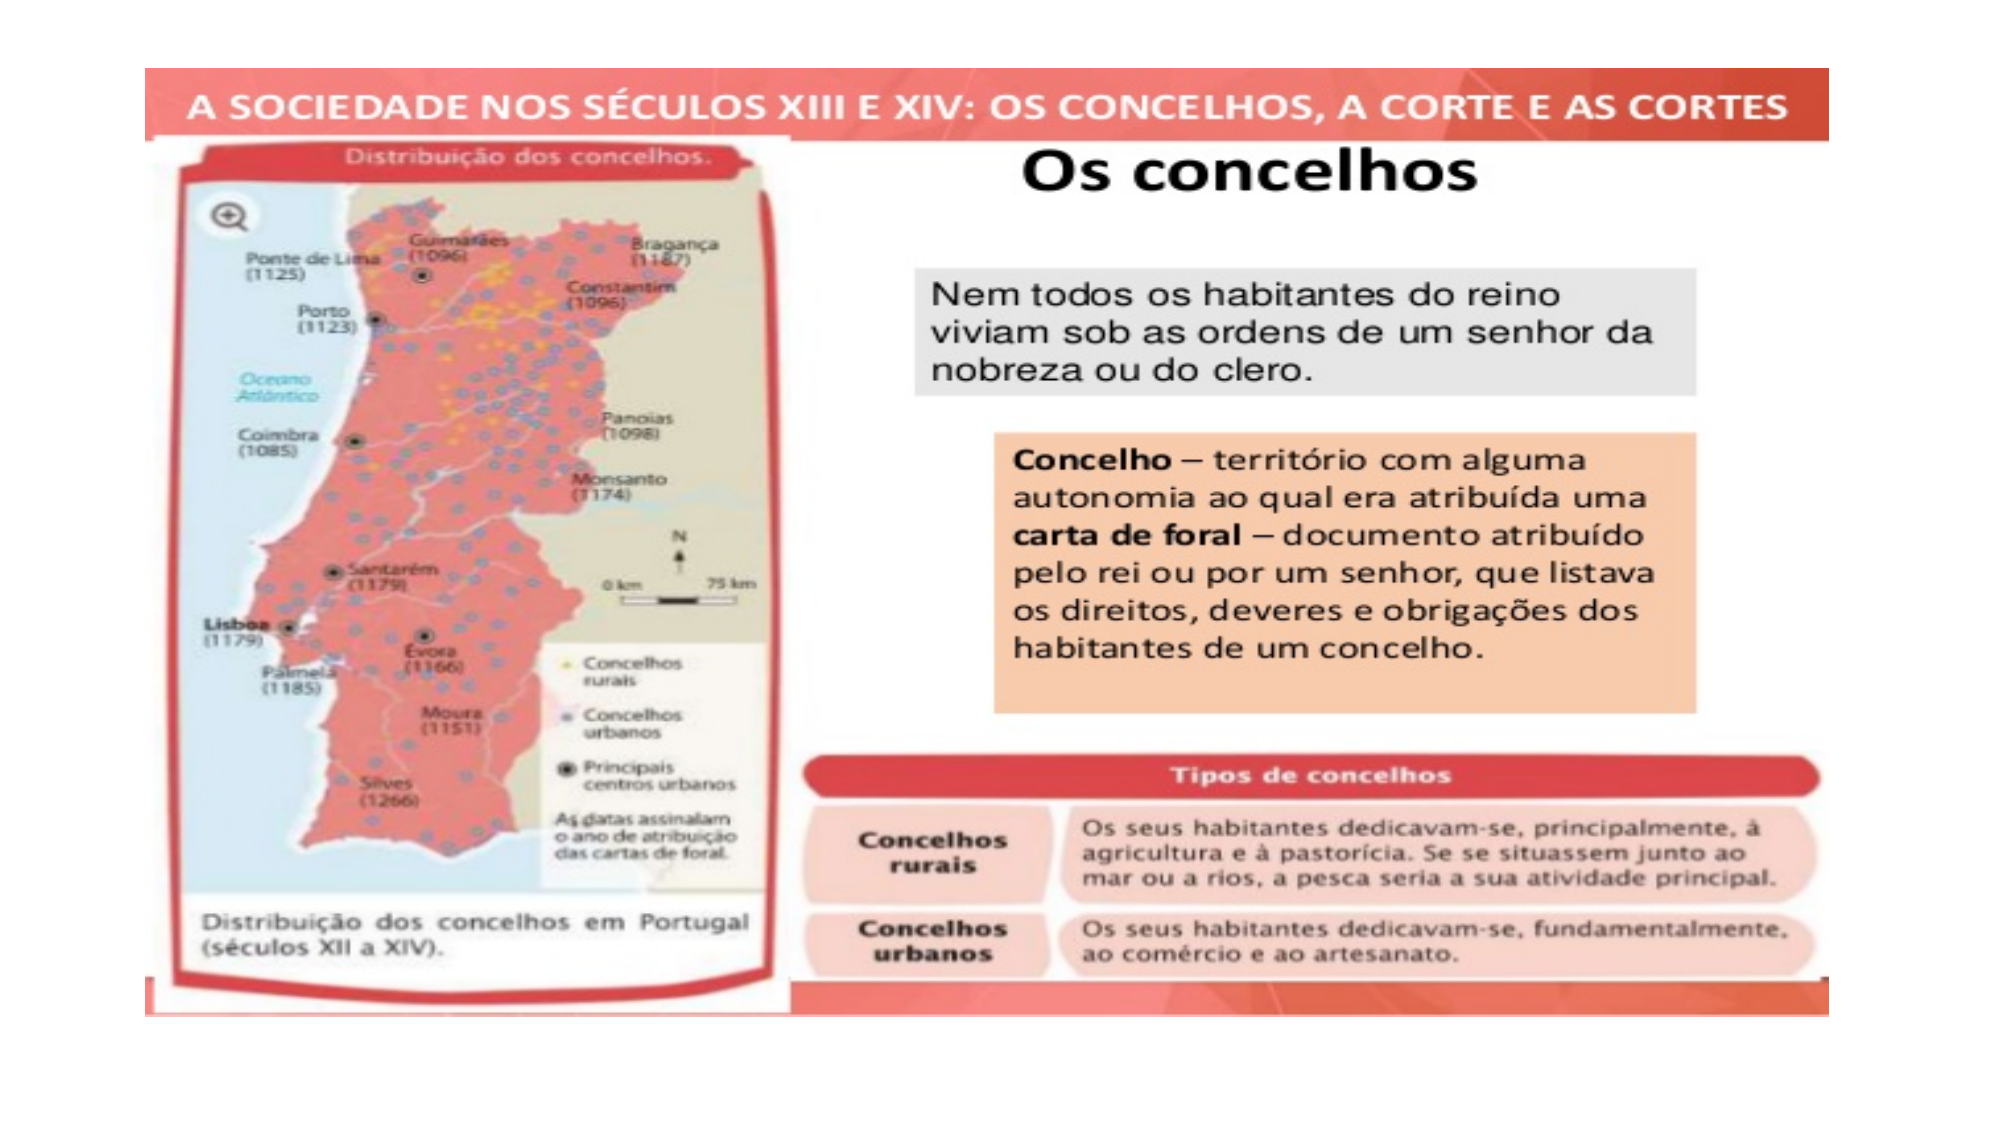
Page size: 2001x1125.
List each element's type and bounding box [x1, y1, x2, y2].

list [145, 68, 1829, 1017]
